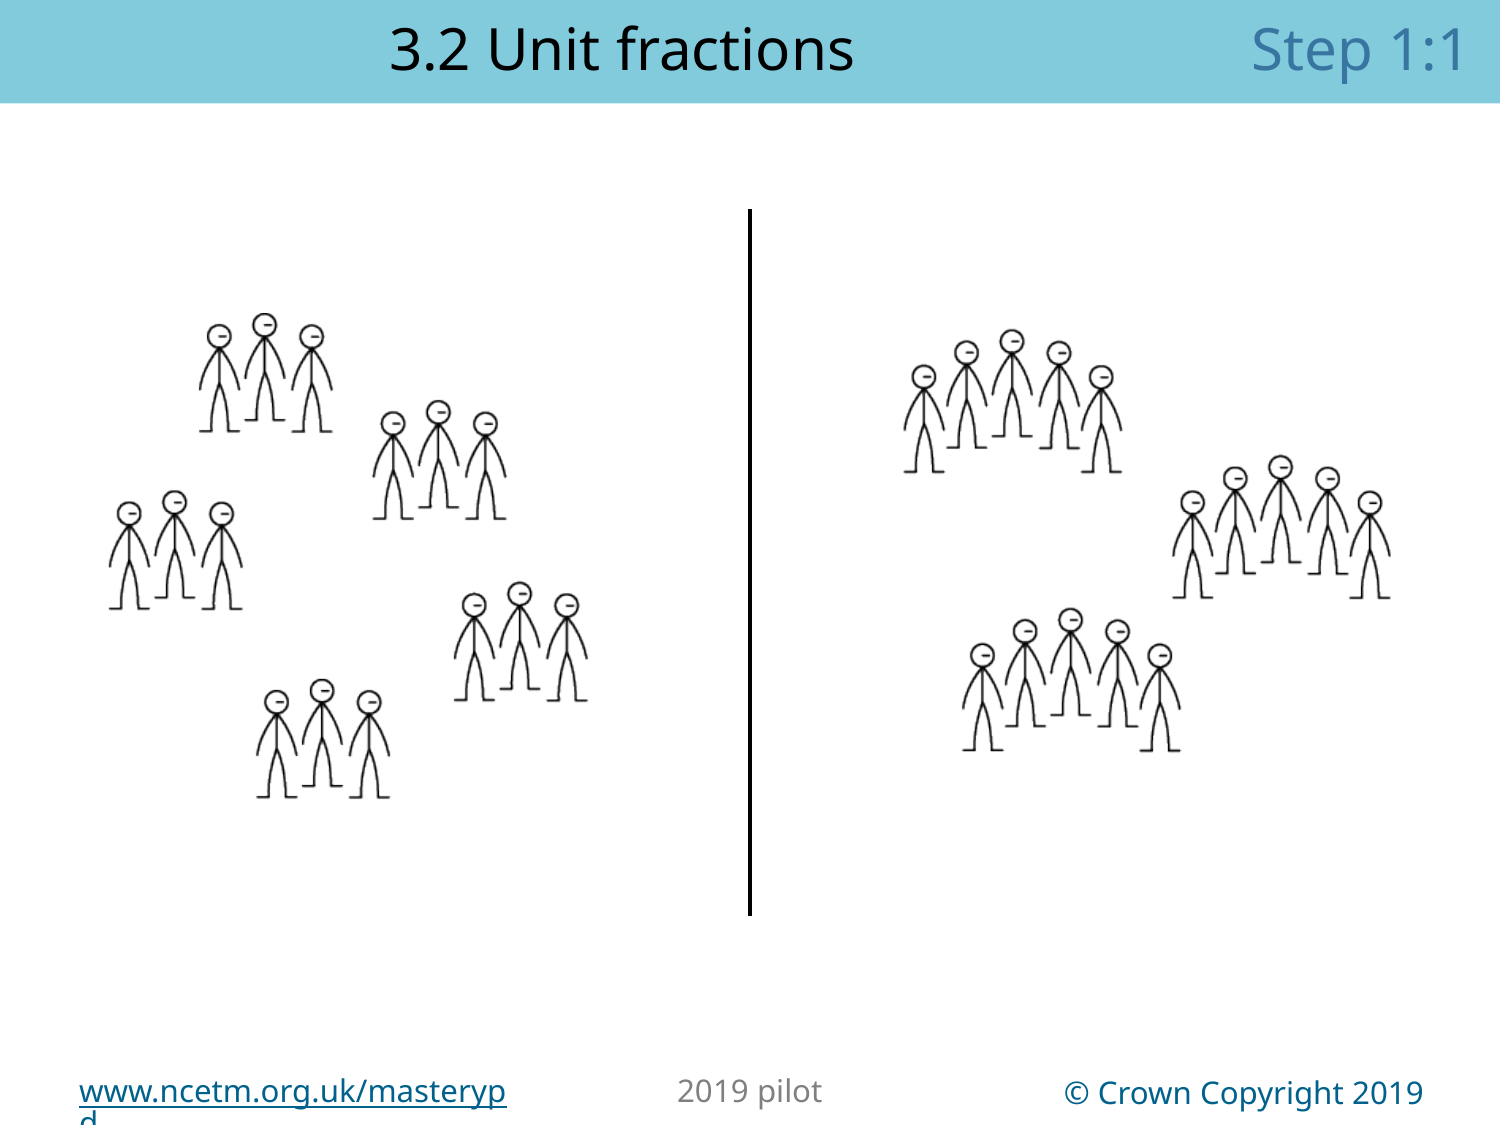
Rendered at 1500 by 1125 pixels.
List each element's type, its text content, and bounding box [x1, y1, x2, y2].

picture [101, 313, 749, 812]
picture [751, 313, 1399, 812]
list 3.2 Unit fractions Step 1:1 [0, 0, 1500, 104]
